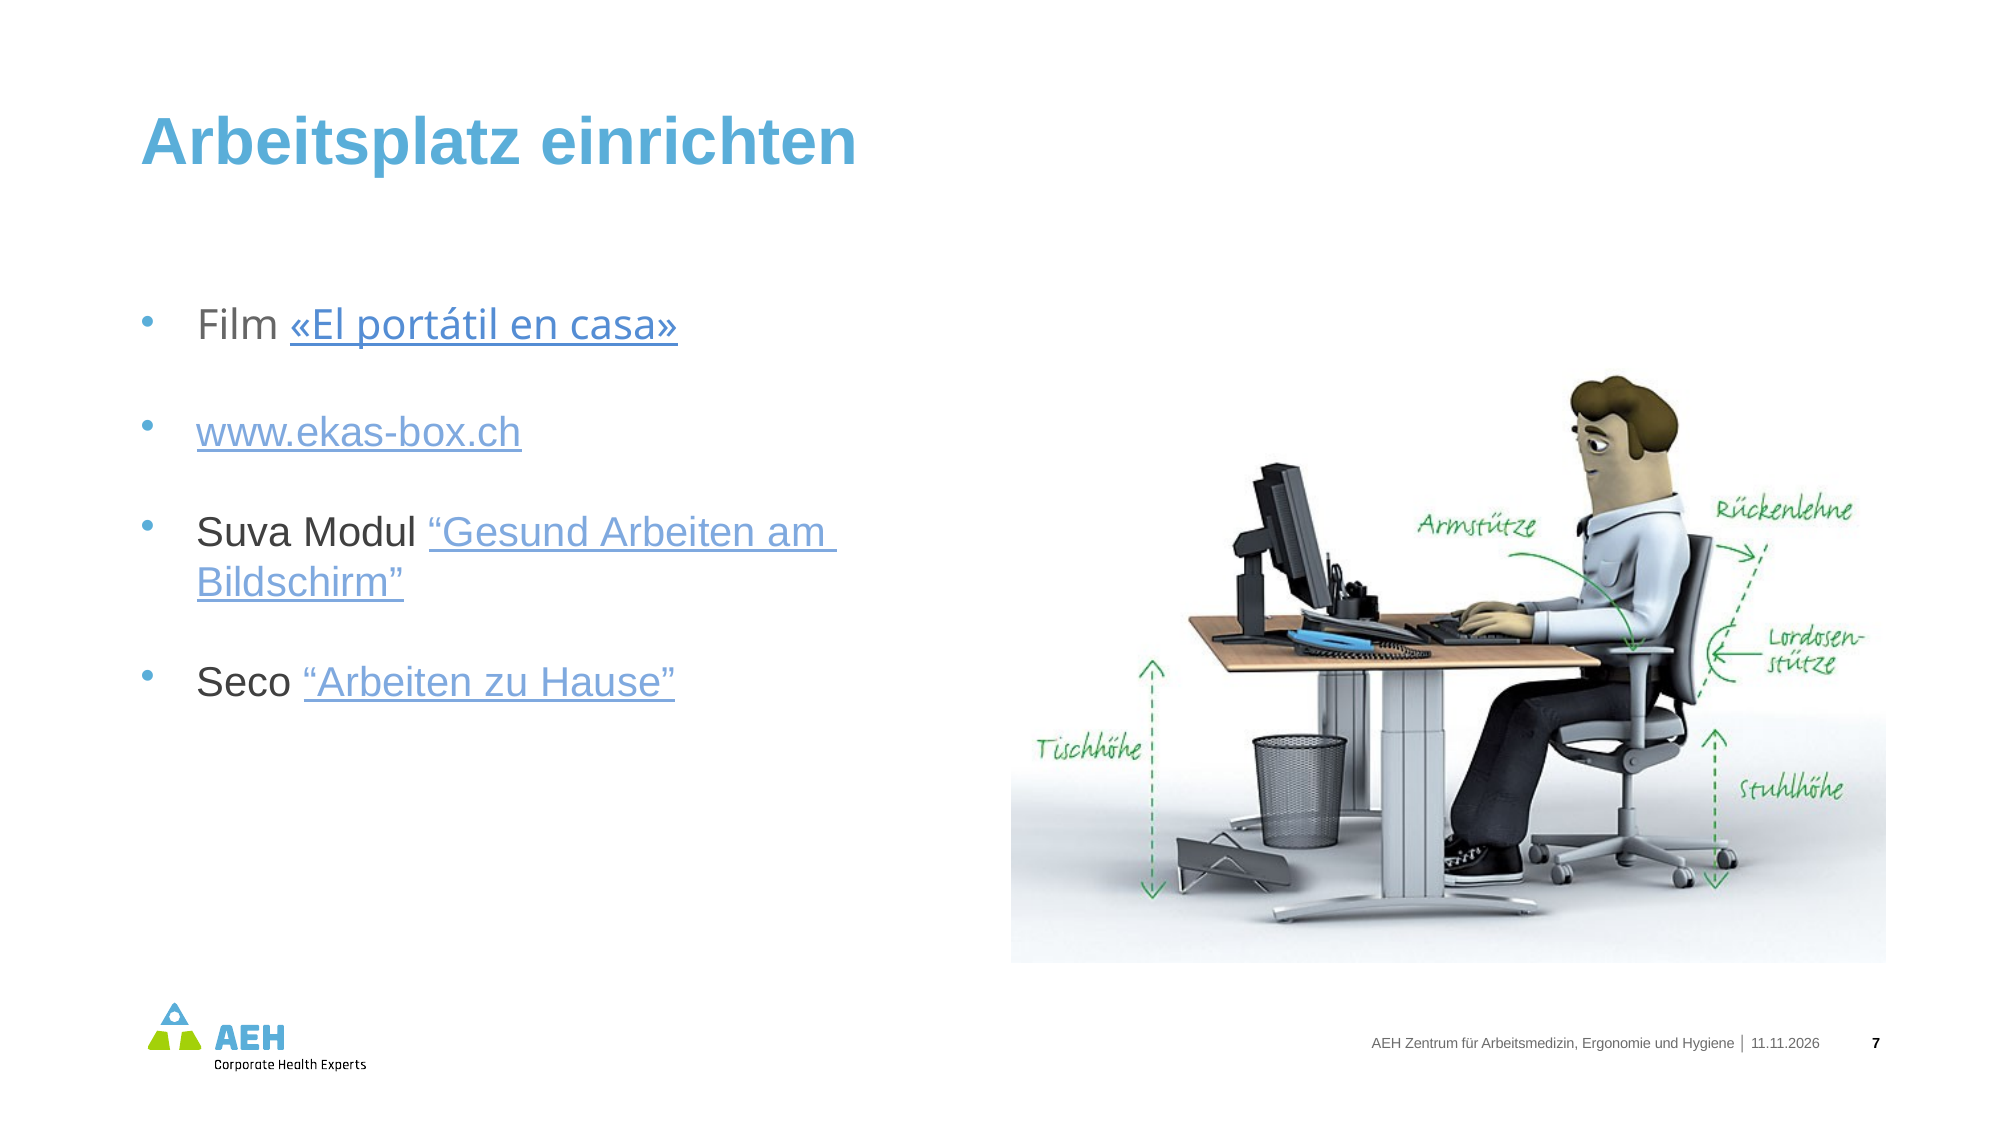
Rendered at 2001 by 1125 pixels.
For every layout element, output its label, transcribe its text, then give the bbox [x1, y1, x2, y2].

list Film «El portátil en casa» www.ekas-box.ch Suva Modul “Gesund Arbeiten am Bildschirm” Seco “Arbeiten zu Hause” [125, 290, 975, 1000]
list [1011, 326, 1886, 963]
title Arbeitsplatz einrichten [125, 89, 1886, 257]
